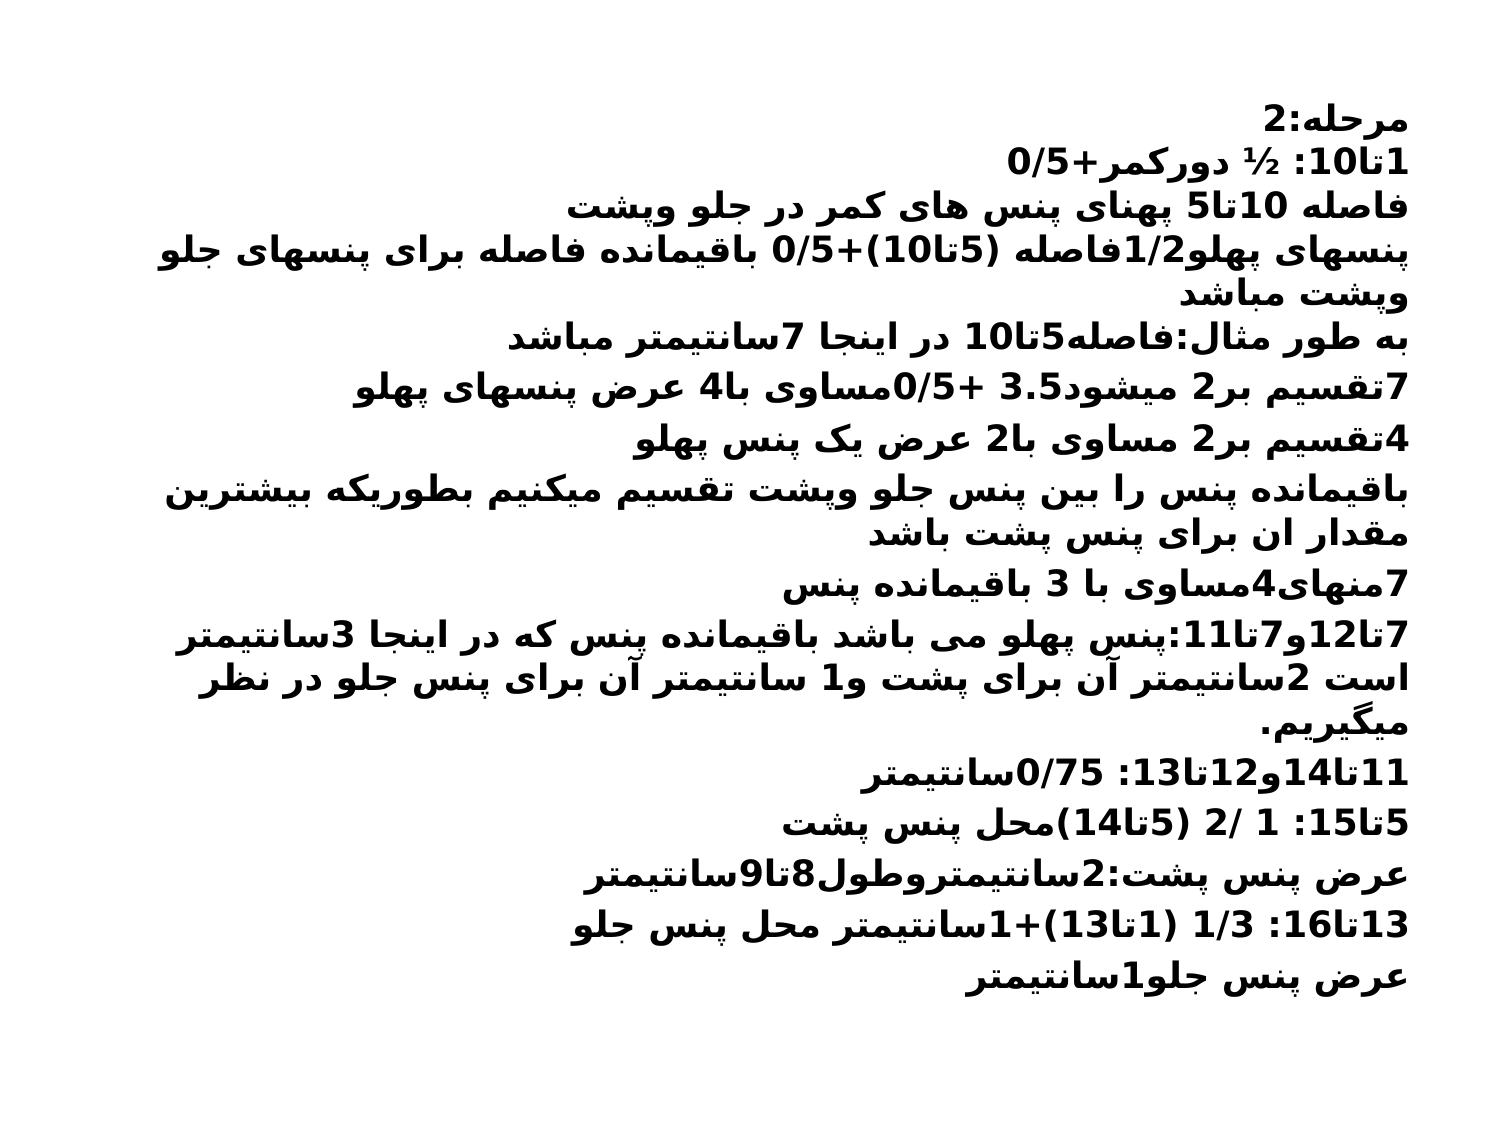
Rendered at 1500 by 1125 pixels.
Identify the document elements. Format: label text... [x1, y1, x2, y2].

list مرحله2: 1تا10: ½ دورکمر+0/5 فاصله 10تا5 پهنای پنس های کمر در جلو وپشت پنسهای پهلو1/2فاصله (5تا10)+0/5 باقیمانده فاصله برای پنسهای جلو وپشت مباشد به طور مثال:فاصله5تا10 در اینجا 7سانتیمتر مباشد 7تقسیم بر2 میشود3.5 +0/5مساوی با4 عرض پنسهای پهلو 4تقسیم بر2 مساوی با2 عرض یک پنس پهلو باقیمانده پنس را بین پنس جلو وپشت تقسیم میکنیم بطوریکه بیشترین مقدار ان برای پنس پشت باشد 7منهای4مساوی با 3 باقیمانده پنس 7تا12و7تا11:پنس پهلو می باشد باقیمانده پنس که در اینجا 3سانتیمتر است 2سانتیمتر آن برای پشت و1 سانتیمتر آن برای پنس جلو در نظر میگیریم. 11تا14و12تا13: 0/75سانتیمتر 5تا15: 1 /2 (5تا14)محل پنس پشت عرض پنس پشت:2سانتیمتروطول8تا9سانتیمتر 13تا16: 1/3 (1تا13)+1سانتیمتر محل پنس جلو عرض پنس جلو1سانتیمتر [75, 87, 1425, 1005]
